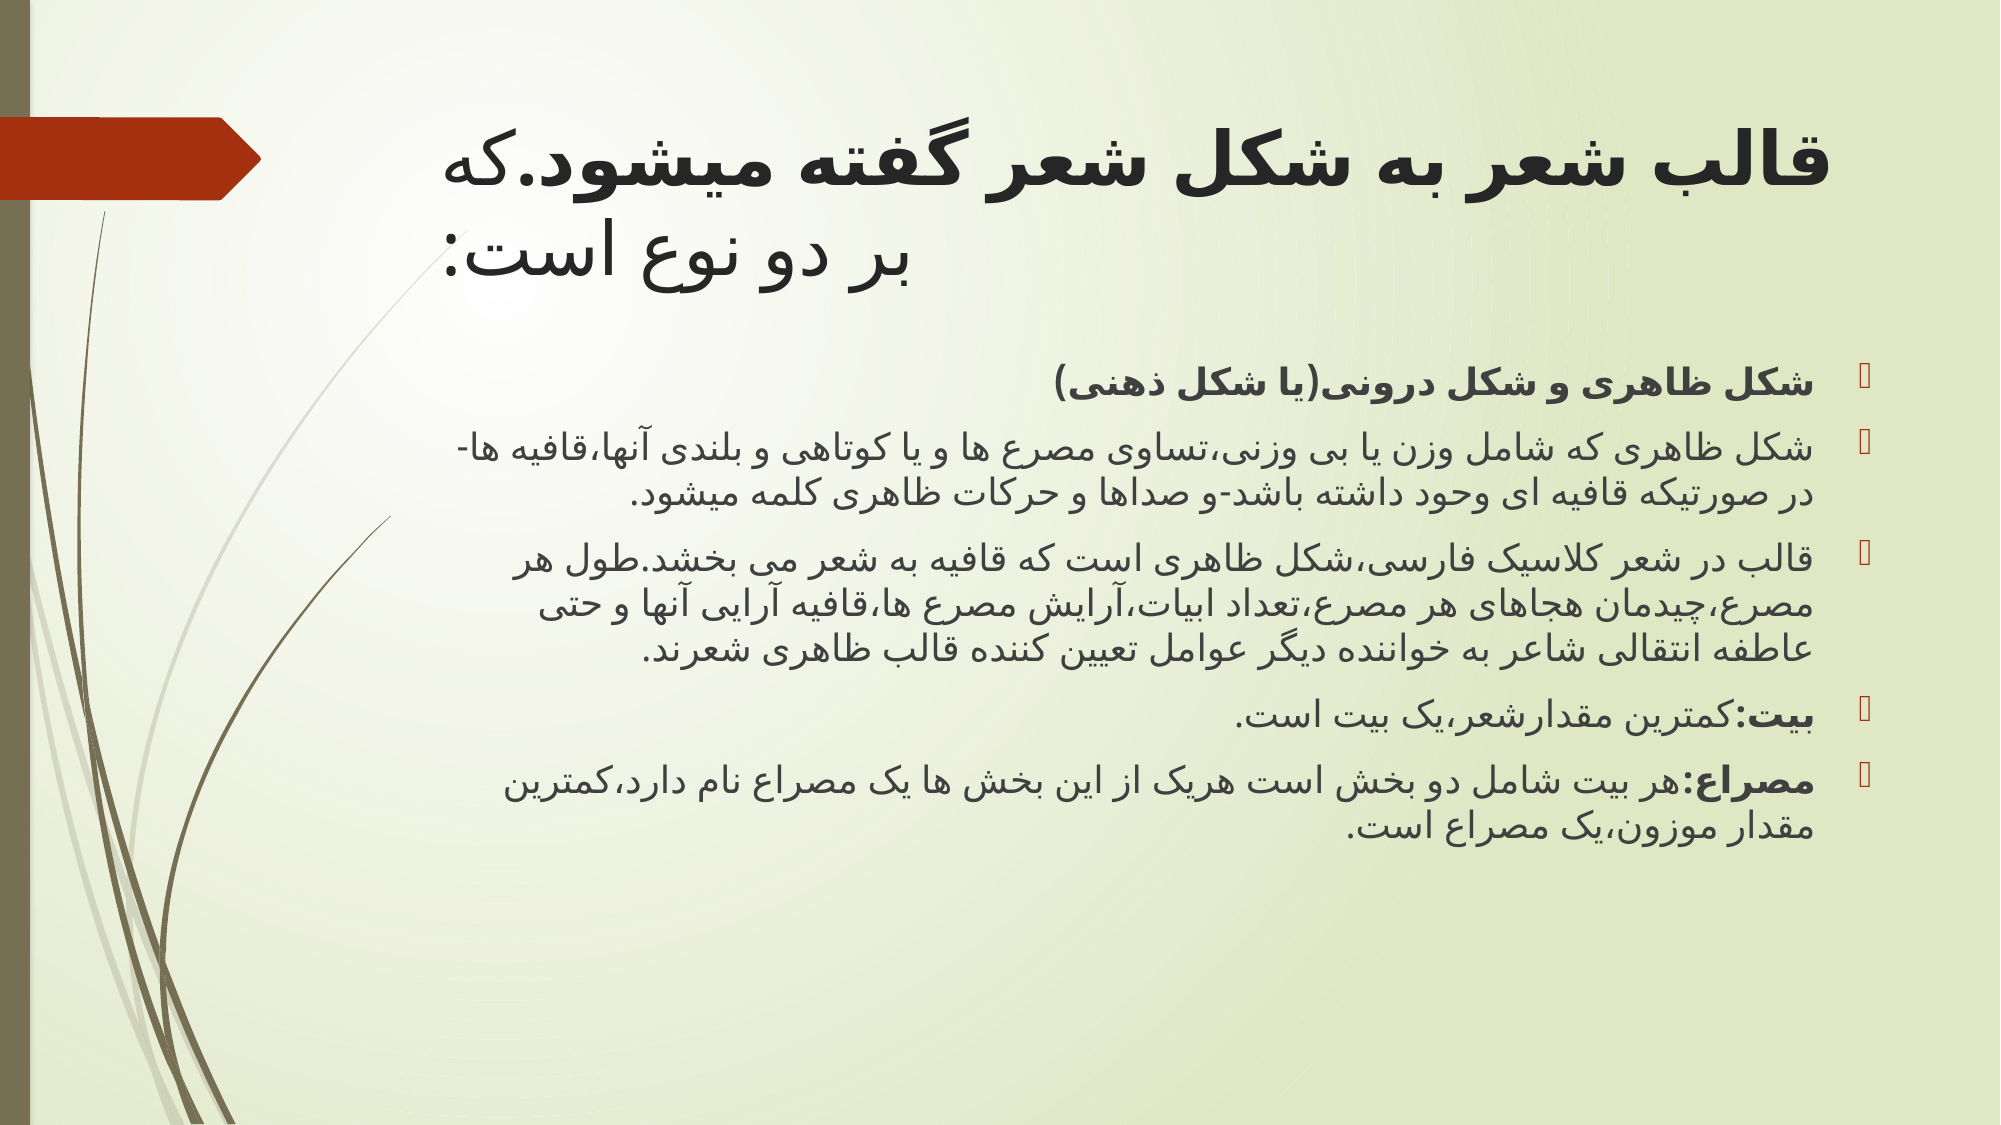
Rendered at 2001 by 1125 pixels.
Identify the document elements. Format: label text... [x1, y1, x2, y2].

title قالب شعر به شکل شعر گفته میشود.که بر دو نوع است: [425, 102, 1888, 313]
list شکل ظاهری و شکل درونی(یا شکل ذهنی) شکل ظاهری که شامل وزن یا بی وزنی،تساوی مصرع ها و یا کوتاهی و بلندی آنها،قافیه ها-در صورتیکه قافیه ای وحود داشته باشد-و صداها و حرکات ظاهری کلمه میشود. قالب در شعر کلاسیک فارسی،شکل ظاهری است که قافیه به شعر می بخشد.طول هر مصرع،چیدمان هجاهای هر مصرع،تعداد ابیات،آرایش مصرع ها،قافیه آرایی آنها و حتی عاطفه انتقالی شاعر به خواننده دیگر عوامل تعیین کننده قالب ظاهری شعرند. بیت:کمترین مقدارشعر،یک بیت است. مصراع:هر بیت شامل دو بخش است هریک از این بخش ها یک مصراع نام دارد،کمترین مقدار موزون،یک مصراع است. [424, 350, 1888, 970]
